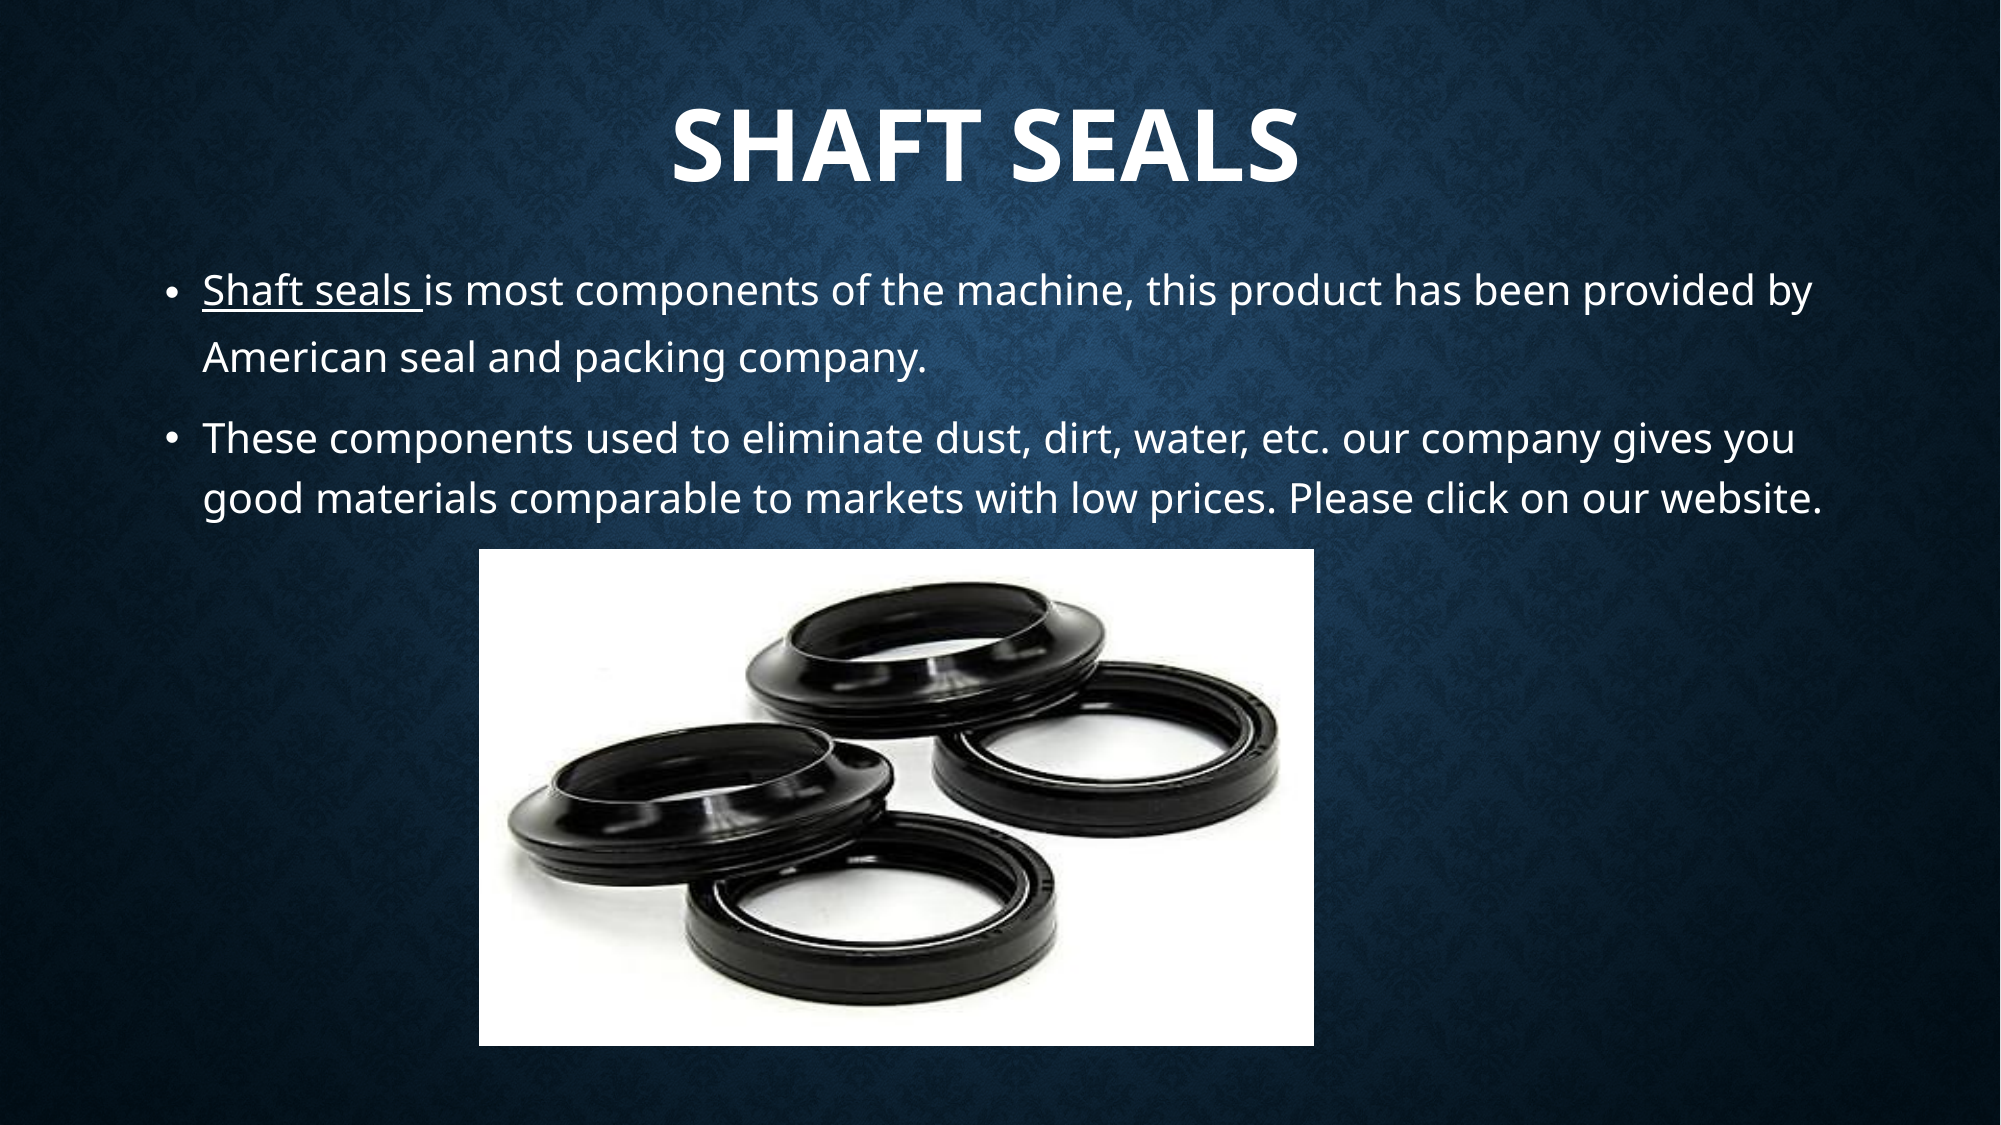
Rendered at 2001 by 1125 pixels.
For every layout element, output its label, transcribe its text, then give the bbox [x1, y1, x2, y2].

title Shaft Seals [149, 99, 1849, 245]
list Shaft seals is most components of the machine, this product has been provided by American seal and packing company. These components used to eliminate dust, dirt, water, etc. our company gives you good materials comparable to markets with low prices. Please click on our website. [149, 245, 1874, 1088]
picture [479, 548, 1314, 1047]
